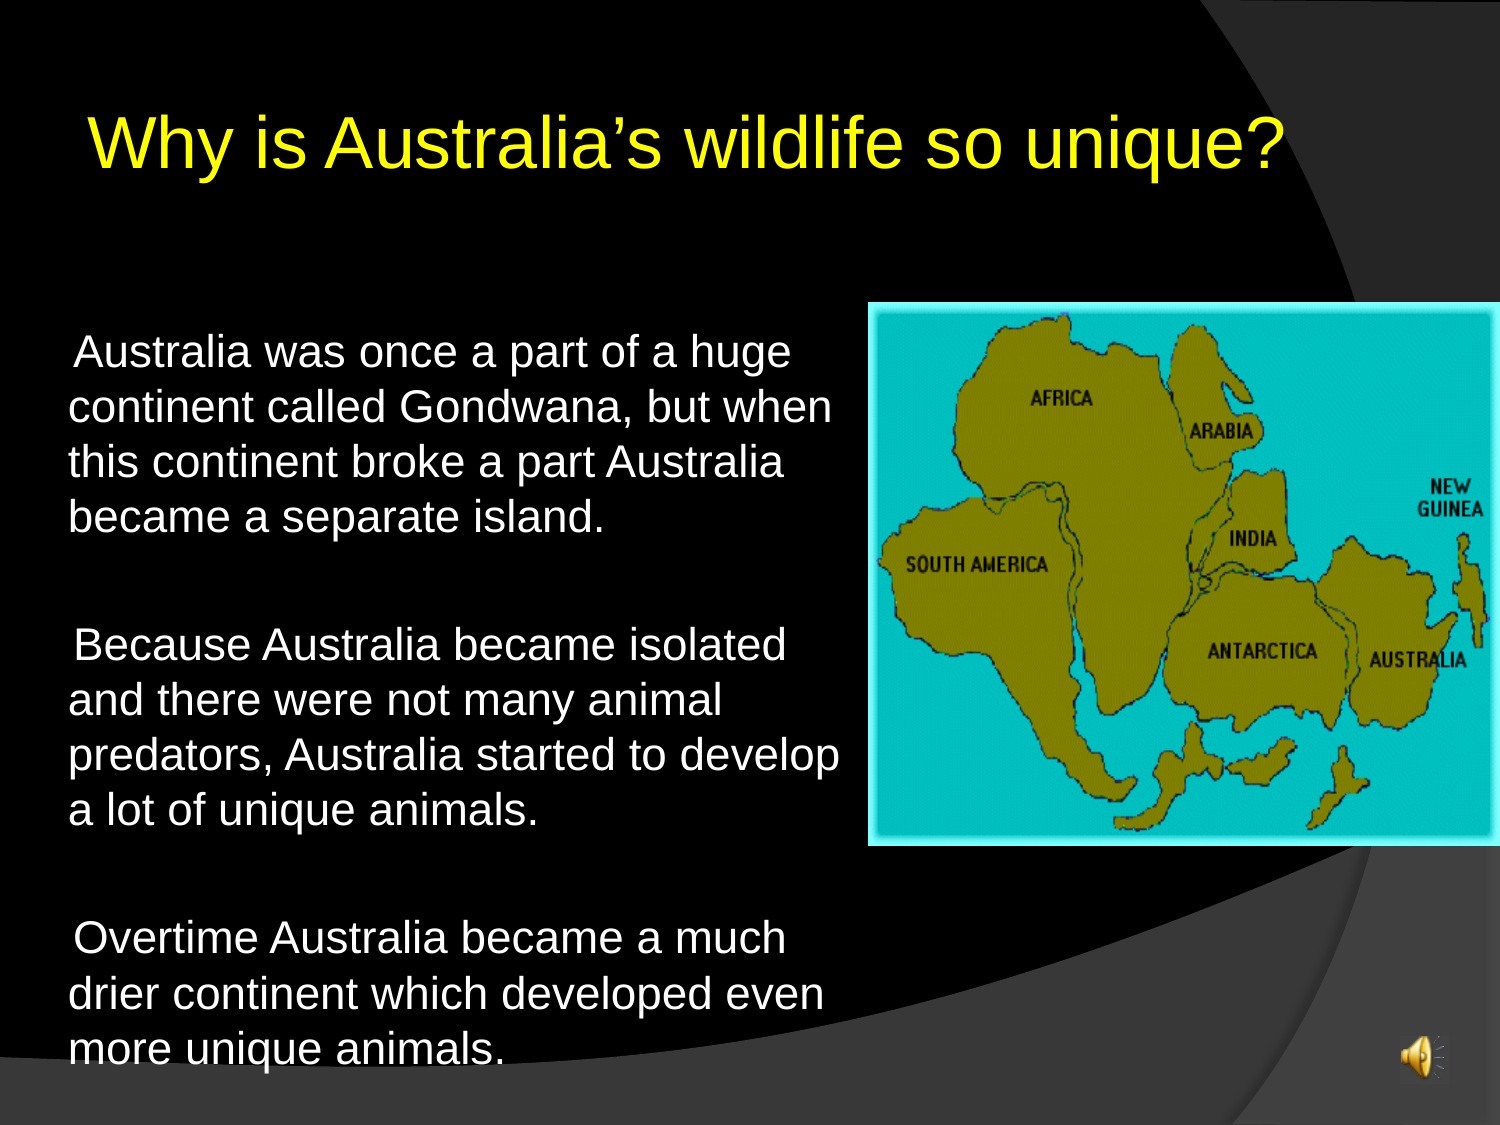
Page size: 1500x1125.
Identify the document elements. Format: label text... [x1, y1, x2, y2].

picture [1399, 1034, 1450, 1086]
title Why is Australia’s wildlife so unique? [75, 45, 1300, 233]
list Australia was once a part of a huge continent called Gondwana, but when this continent broke a part Australia became a separate island. Because Australia became isolated and there were not many animal predators, Australia started to develop a lot of unique animals. Overtime Australia became a much drier continent which developed even more unique animals. [53, 267, 870, 1087]
picture [867, 302, 1500, 847]
